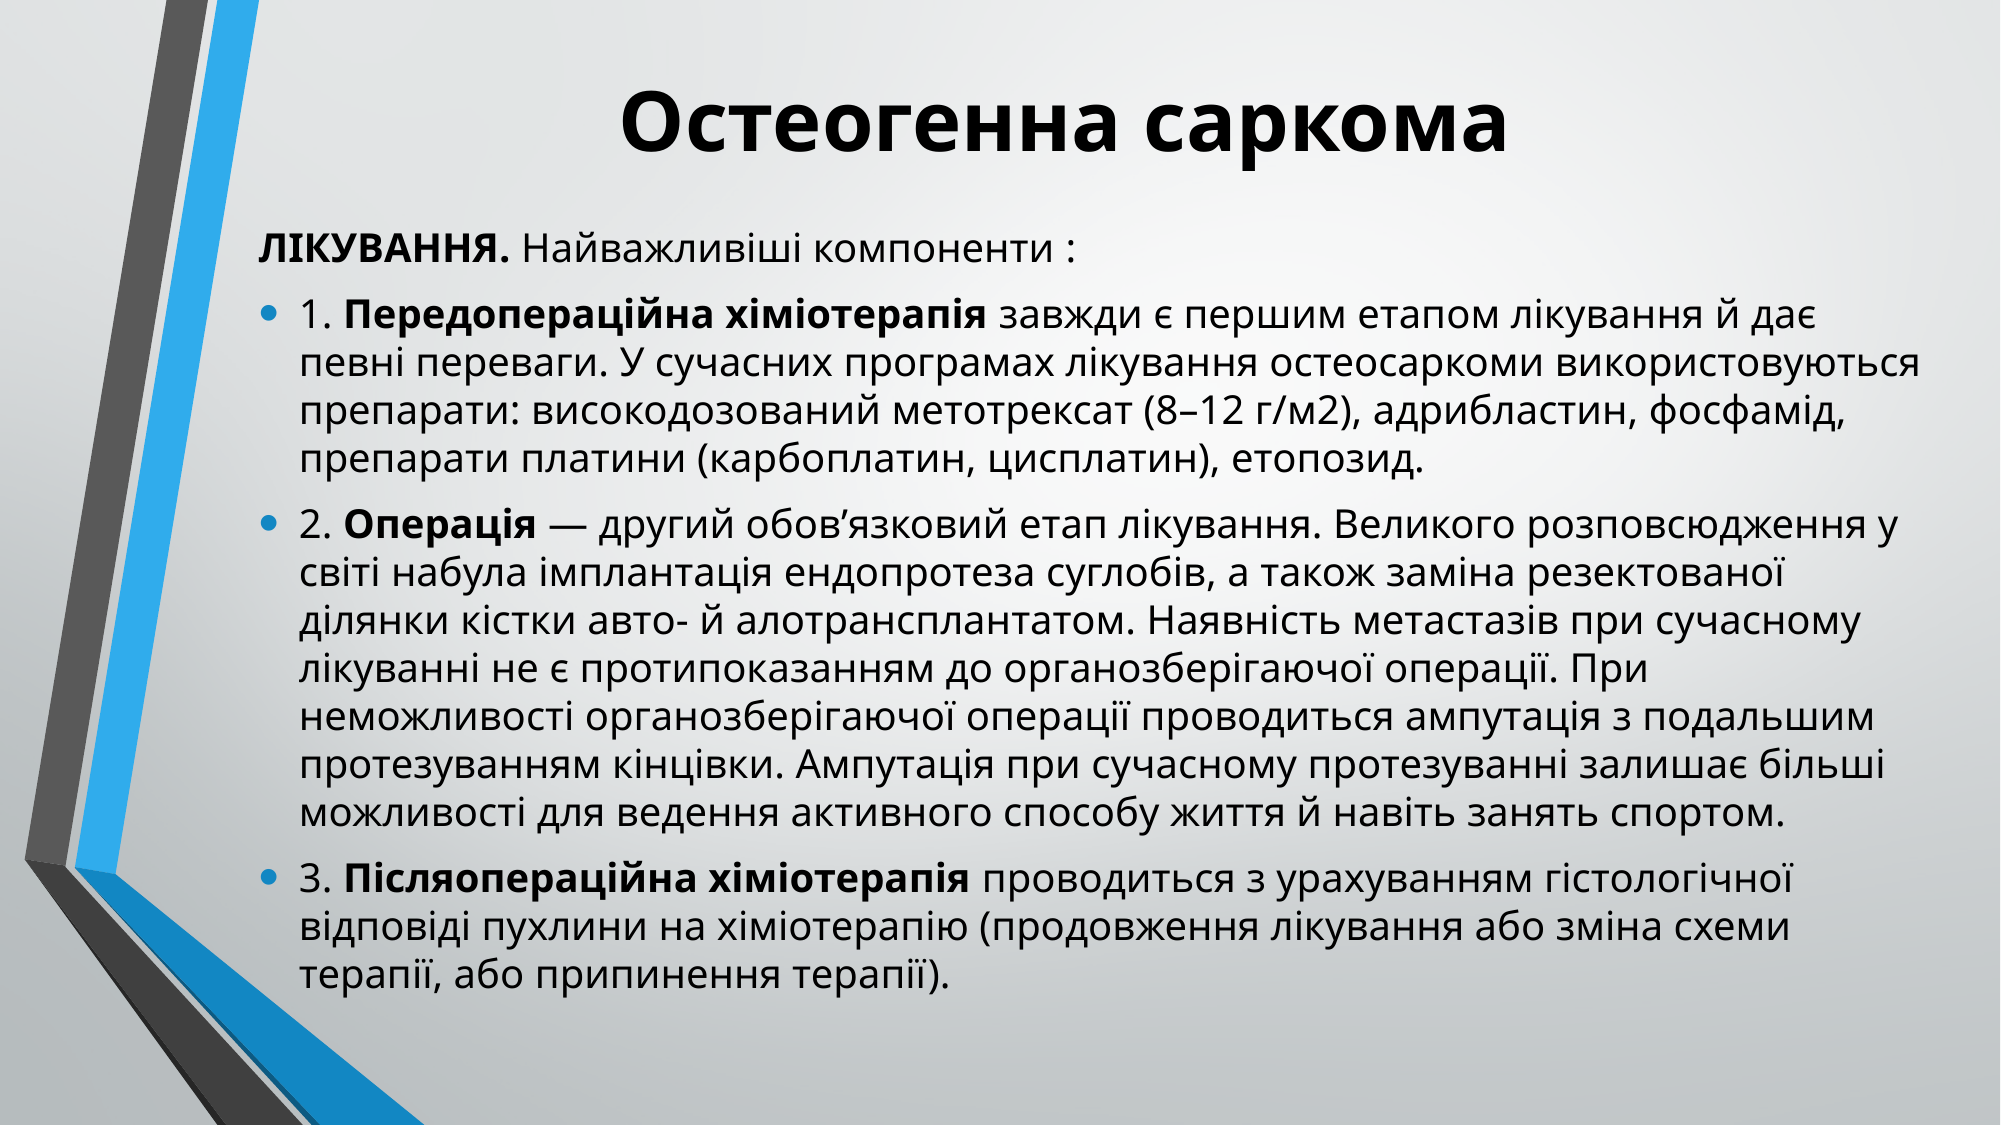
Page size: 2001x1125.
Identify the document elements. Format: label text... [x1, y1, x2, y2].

title Остеогенна саркома [243, 49, 1887, 188]
list ЛІКУВАННЯ. Найважливіші компоненти : 1. Передопераційна хіміотерапія завжди є першим етапом лікування й дає певні переваги. У сучасних програмах лікування остеосаркоми використовуються препарати: високодозований метотрексат (8–12 г/м2), адрибластин, фосфамід, препарати платини (карбоплатин, цисплатин), етопозид. 2. Операція — другий обов’язковий етап лікування. Великого розповсюдження у світі набула імплантація ендопротеза суглобів, а також заміна резектованої ділянки кістки авто- й алотрансплантатом. Наявність метастазів при сучасному лікуванні не є протипоказанням до органозберігаючої операції. При неможливості органозберігаючої операції проводиться ампутація з подальшим протезуванням кінцівки. Ампутація при сучасному протезуванні залишає більші можливості для ведення активного способу життя й навіть занять спортом. 3. Післяопераційна хіміотерапія проводиться з урахуванням гістологічної відповіді пухлини на хіміотерапію (продовження лікування або зміна схеми терапії, або припинення терапії). [243, 188, 1944, 1031]
